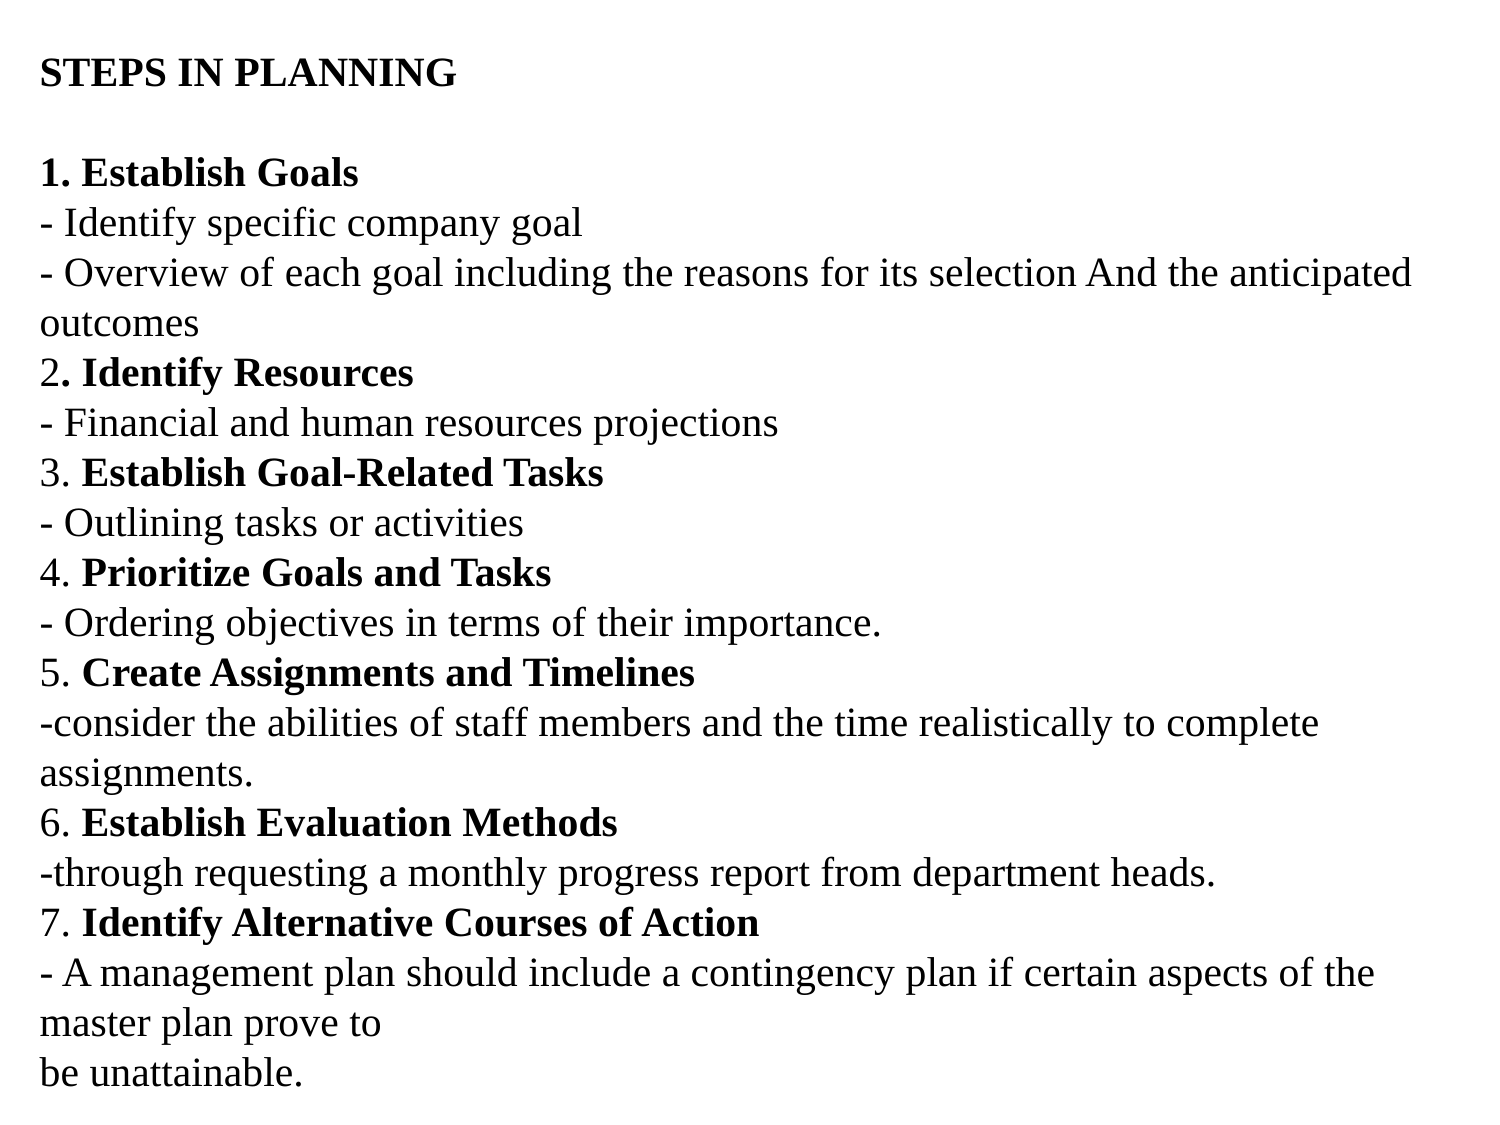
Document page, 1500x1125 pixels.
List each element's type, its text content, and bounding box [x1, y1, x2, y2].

text_box STEPS IN PLANNING 1. Establish Goals - Identify specific company goal - Overview of each goal including the reasons for its selection And the anticipated outcomes 2. Identify Resources - Financial and human resources projections 3. Establish Goal-Related Tasks - Outlining tasks or activities 4. Prioritize Goals and Tasks - Ordering objectives in terms of their importance. 5. Create Assignments and Timelines -consider the abilities of staff members and the time realistically to complete assignments. 6. Establish Evaluation Methods -through requesting a monthly progress report from department heads. 7. Identify Alternative Courses of Action - A management plan should include a contingency plan if certain aspects of the master plan prove to be unattainable. [24, 37, 1463, 1103]
